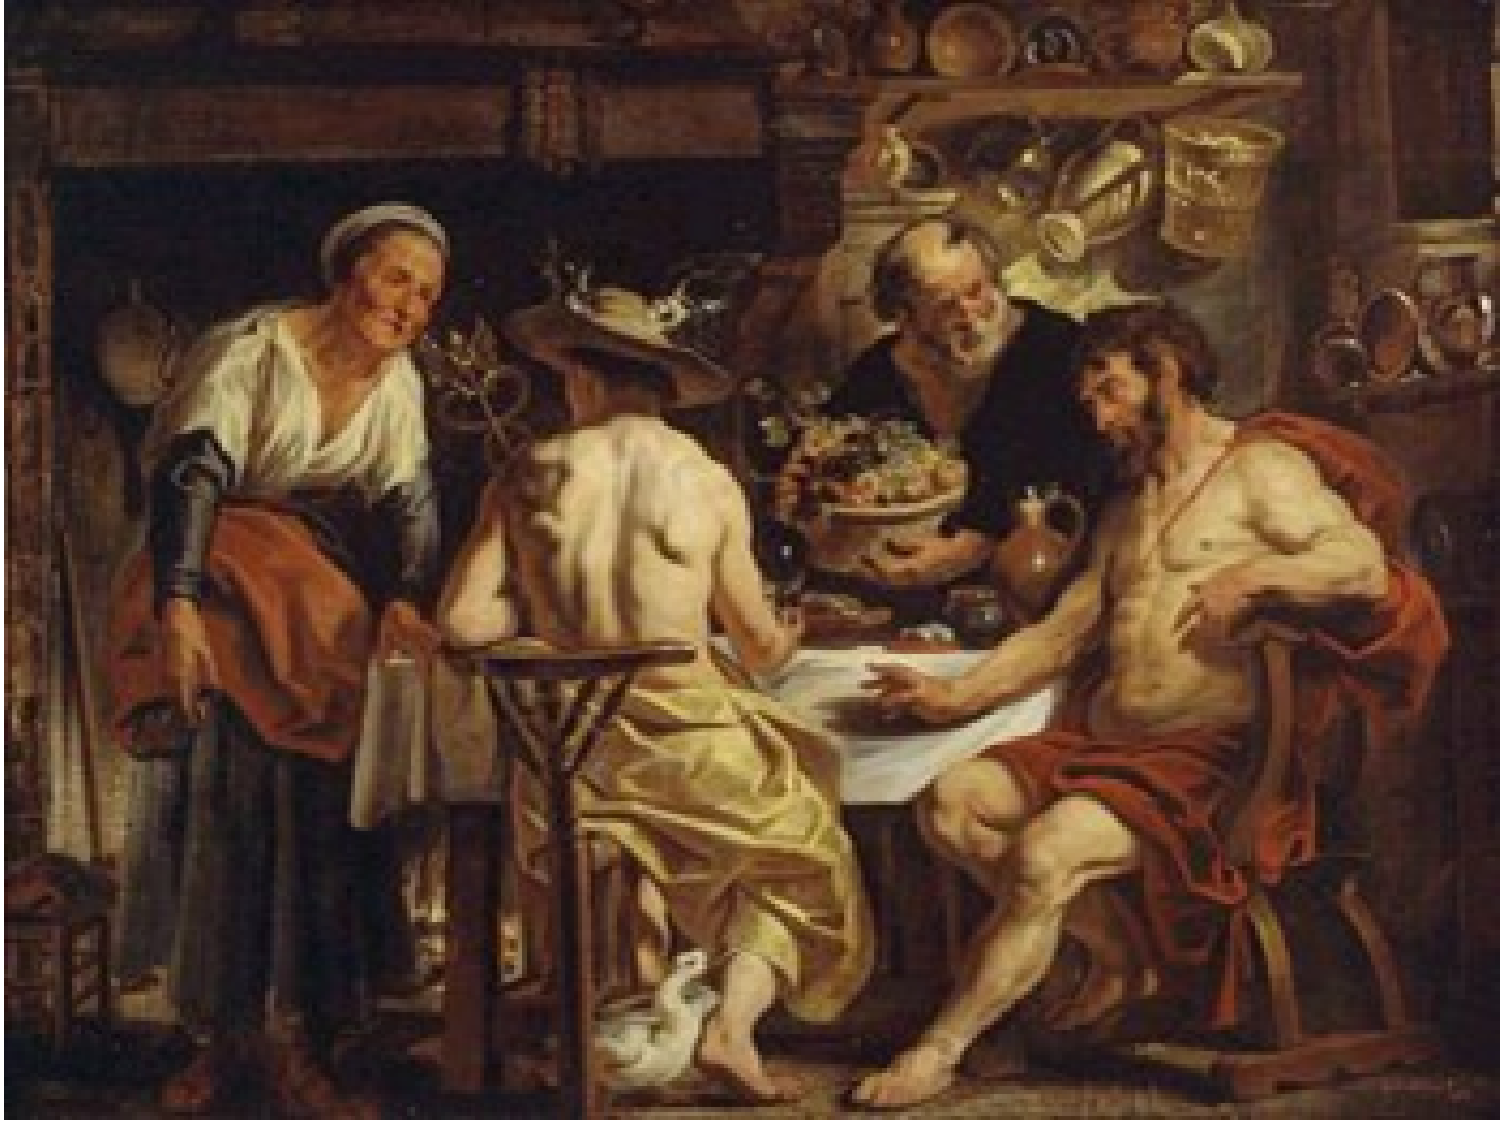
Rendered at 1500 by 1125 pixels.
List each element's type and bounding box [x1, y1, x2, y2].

list [0, 0, 1500, 1125]
